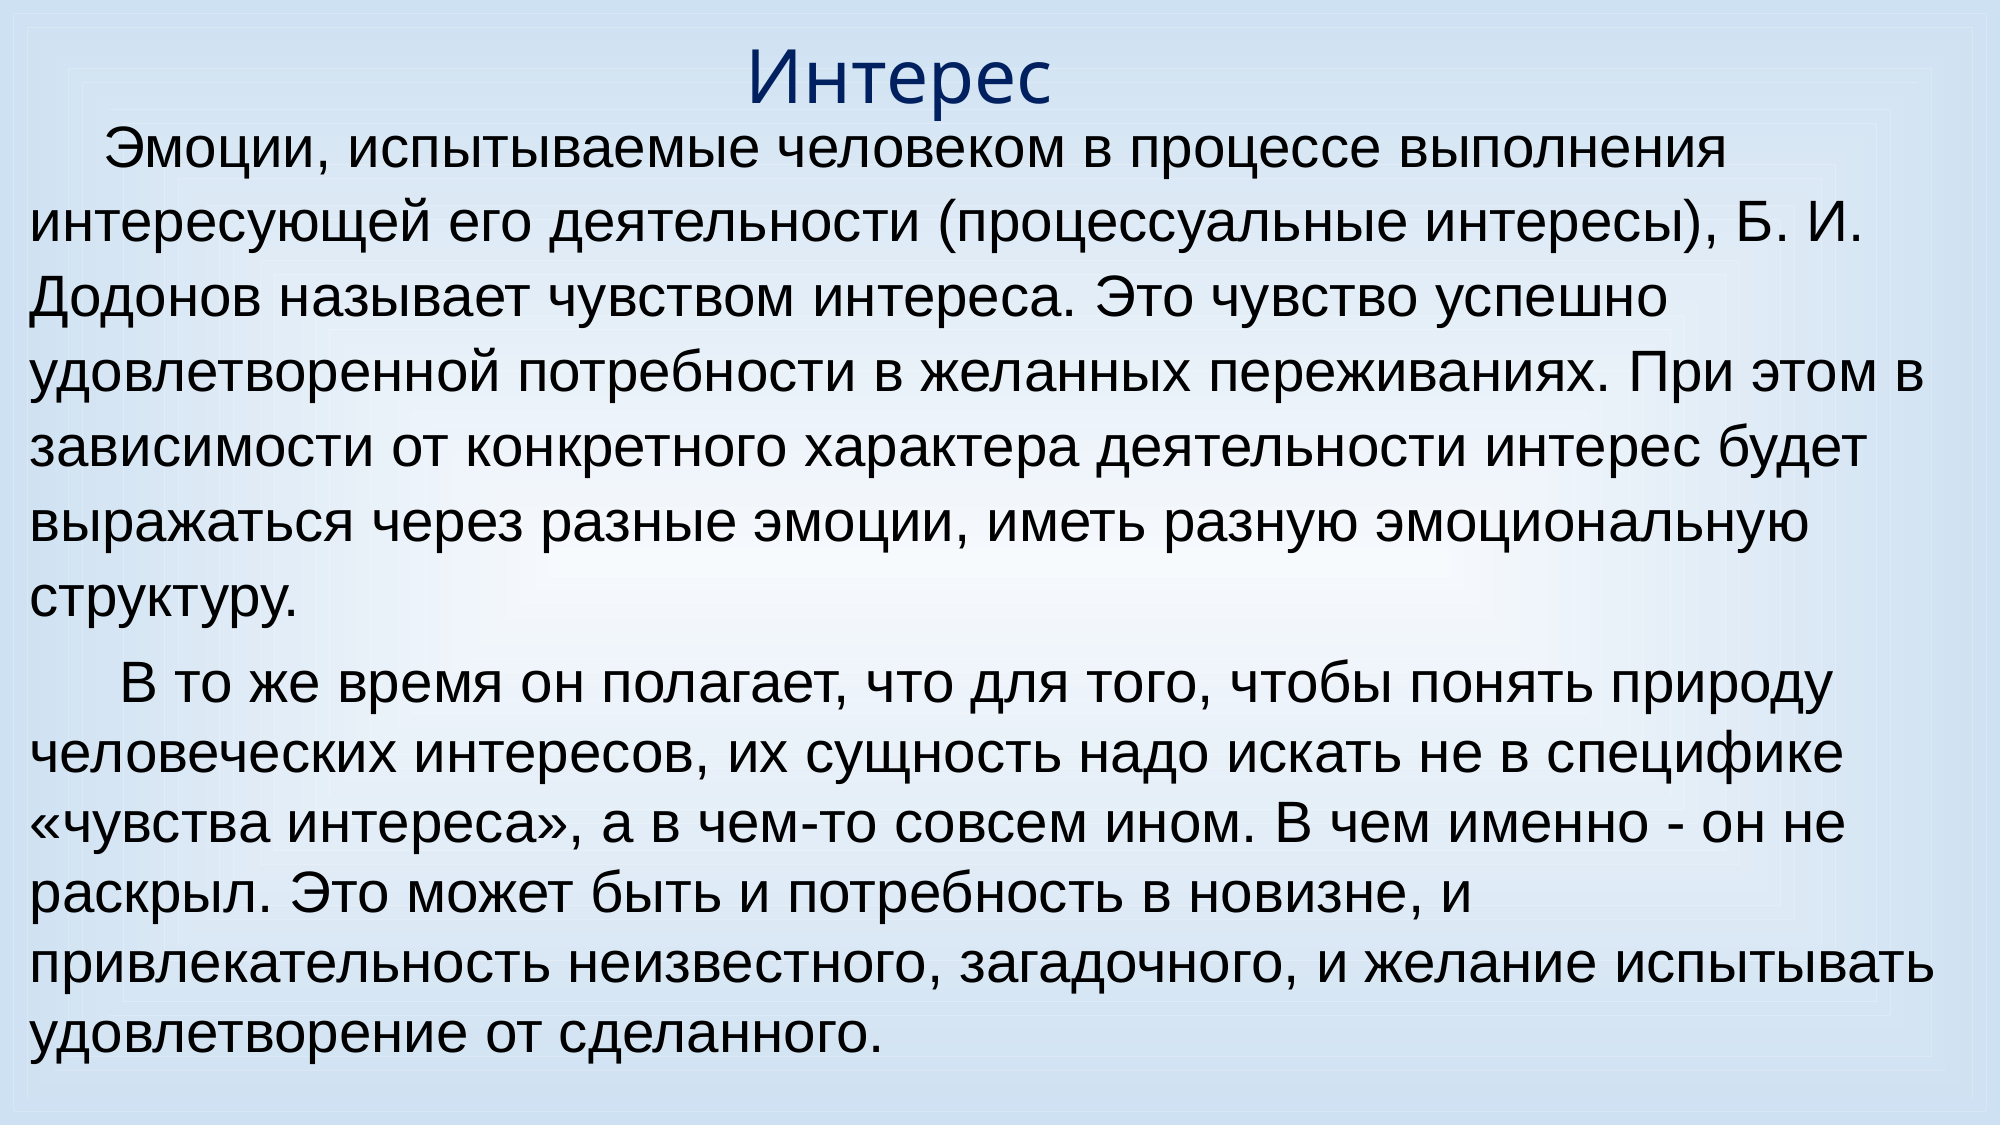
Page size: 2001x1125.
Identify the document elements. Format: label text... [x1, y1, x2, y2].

text_box Интерес [657, 14, 1433, 126]
text_box Эмоции, испытываемые человеком в процессе выполнения интересующей его деятельности (процессуальные интересы), Б. И. Додонов называет чувством интереса. Это чувство успешно удовлетворенной потребности в желанных переживаниях. При этом в зависимости от конкретного характера деятельности интерес будет выражаться через разные эмоции, иметь разную эмоциональную структуру. В то же время он полагает, что для того, чтобы понять природу человеческих интересов, их сущность надо искать не в специфике «чувства интереса», а в чем-то совсем ином. В чем именно - он не раскрыл. Это может быть и потребность в новизне, и привлекательность неизвестного, загадочного, и желание испытывать удовлетворение от сделанного. [15, 0, 2000, 1125]
